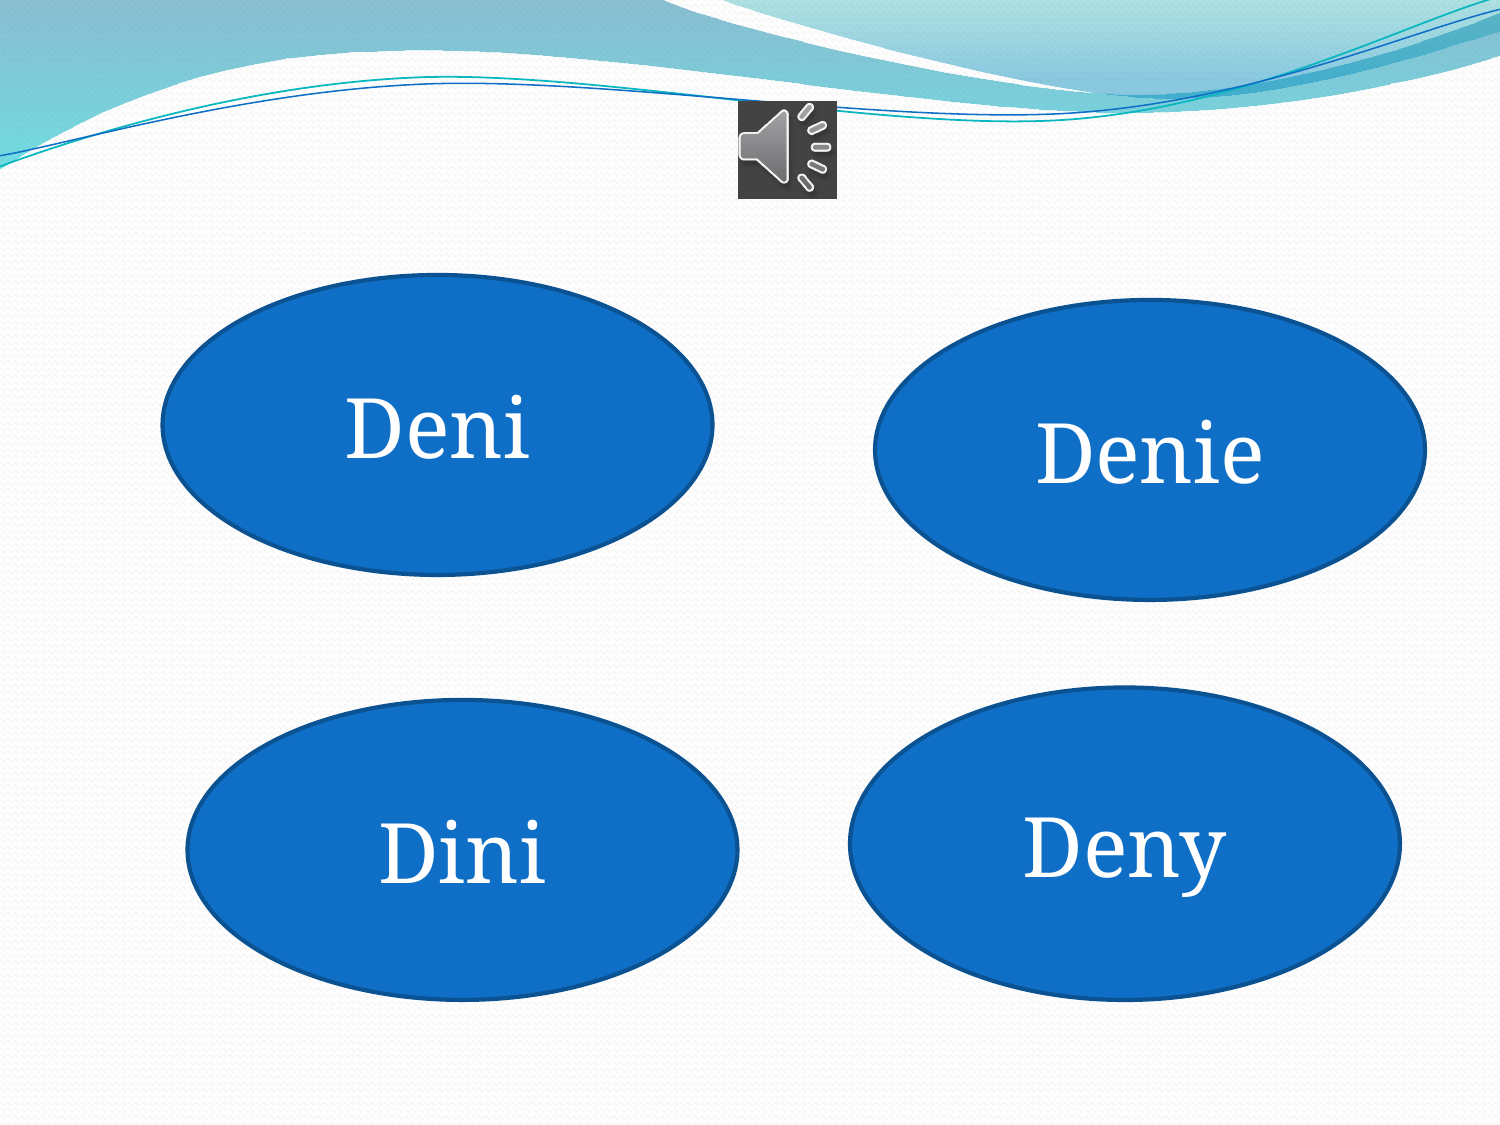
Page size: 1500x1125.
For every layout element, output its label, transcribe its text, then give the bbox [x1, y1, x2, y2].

picture [737, 99, 838, 201]
text_box Deny [847, 685, 1403, 1003]
text_box Dini [185, 697, 740, 1003]
text_box Deni [160, 272, 715, 578]
text_box Denie [872, 297, 1428, 603]
